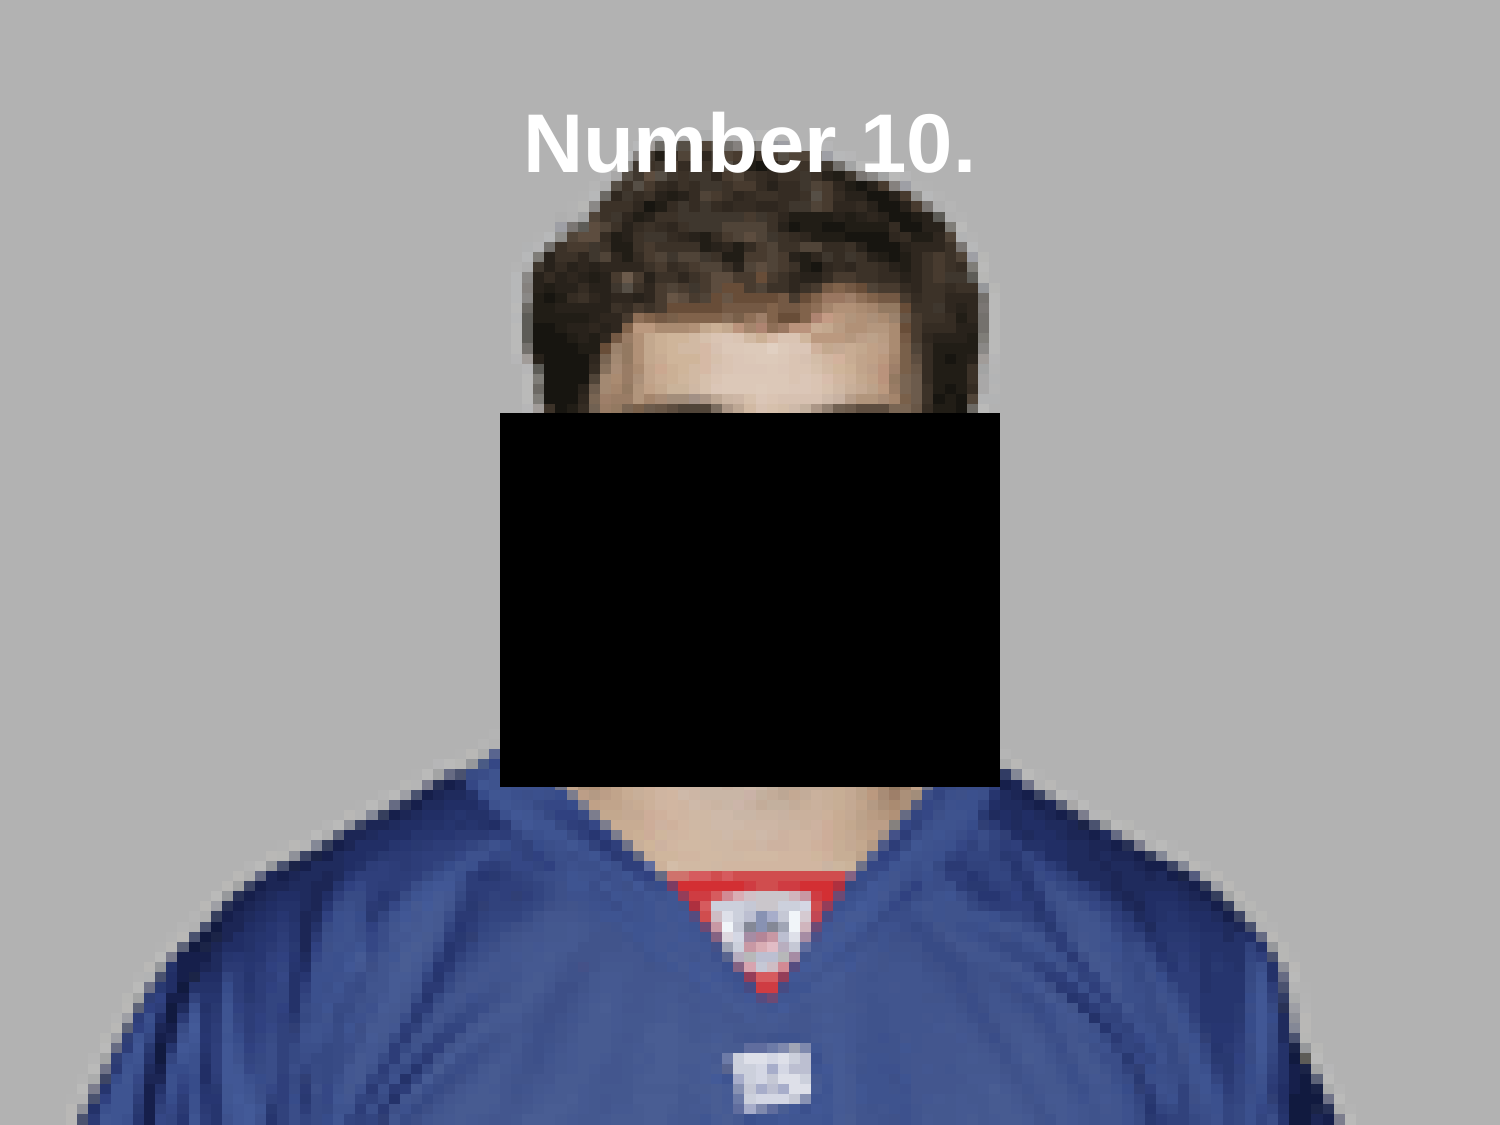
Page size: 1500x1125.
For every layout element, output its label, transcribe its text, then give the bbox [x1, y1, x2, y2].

picture [0, 0, 1500, 1125]
title Number 10. [75, 45, 1425, 233]
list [499, 412, 1001, 788]
